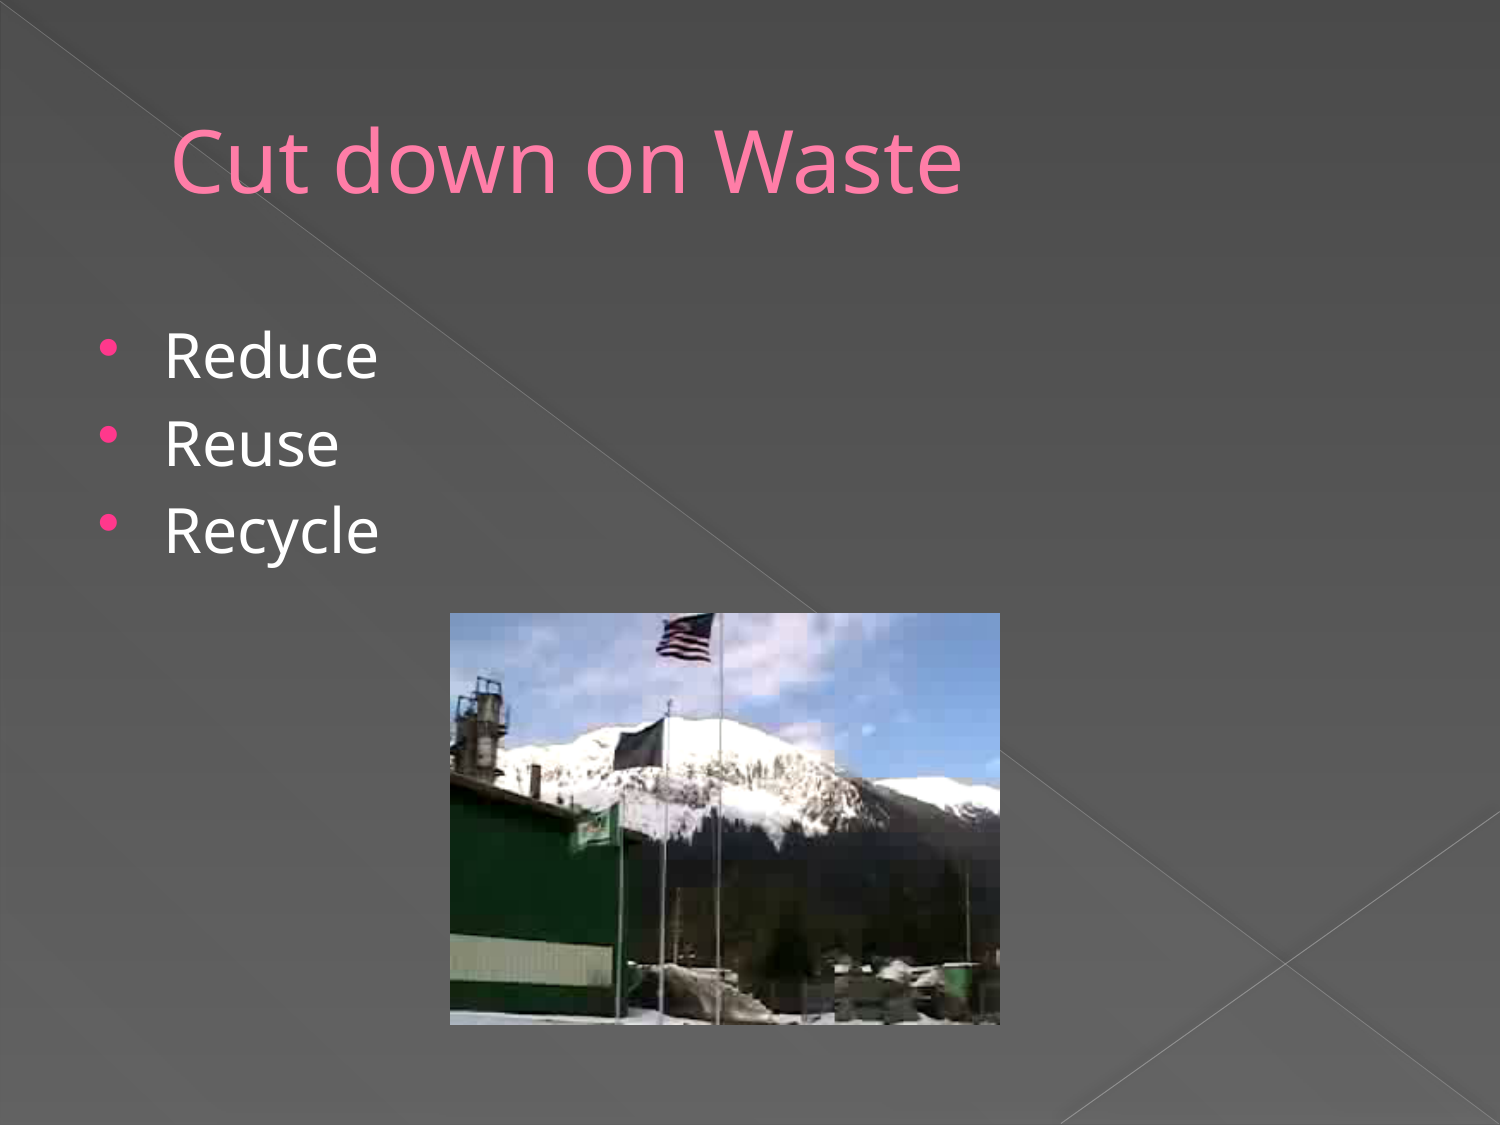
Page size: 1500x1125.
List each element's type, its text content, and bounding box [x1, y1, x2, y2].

title Cut down on Waste [75, 43, 1425, 274]
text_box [449, 612, 1001, 1026]
list Reduce Reuse Recycle [75, 308, 1425, 1059]
